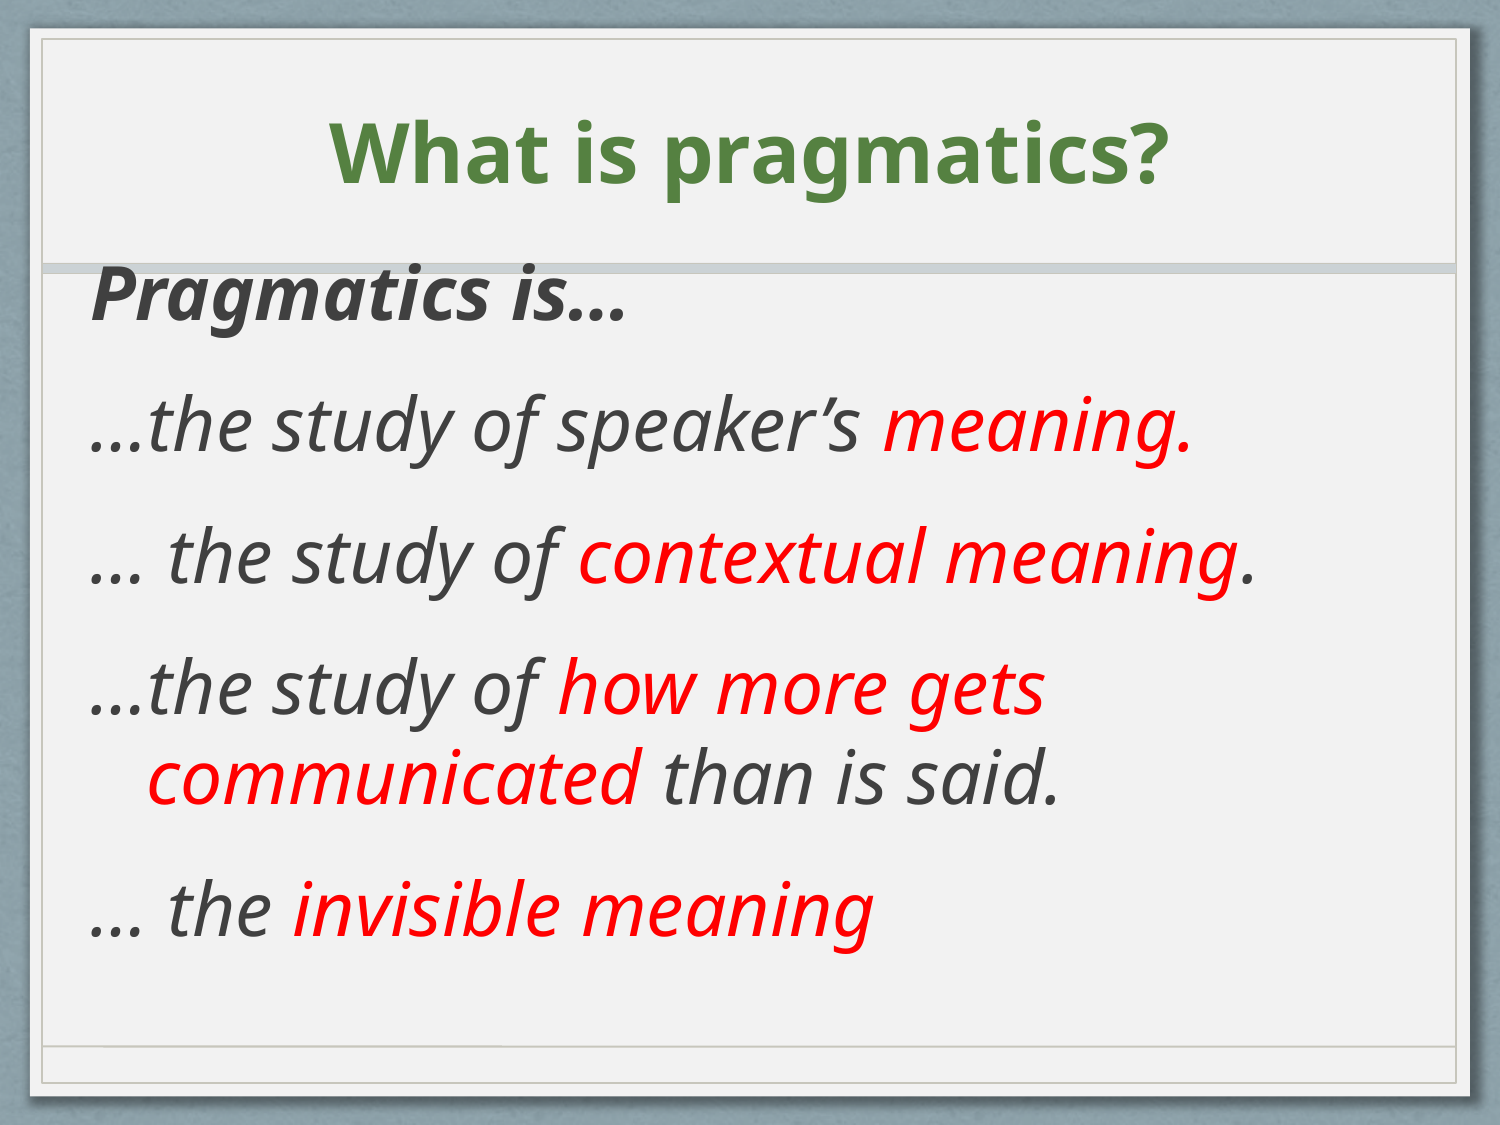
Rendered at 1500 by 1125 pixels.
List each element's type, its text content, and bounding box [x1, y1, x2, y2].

title What is pragmatics? [147, 40, 1353, 237]
list Pragmatics is… …the study of speaker’s meaning. … the study of contextual meaning. …the study of how more gets communicated than is said. … the invisible meaning [75, 237, 1466, 1025]
